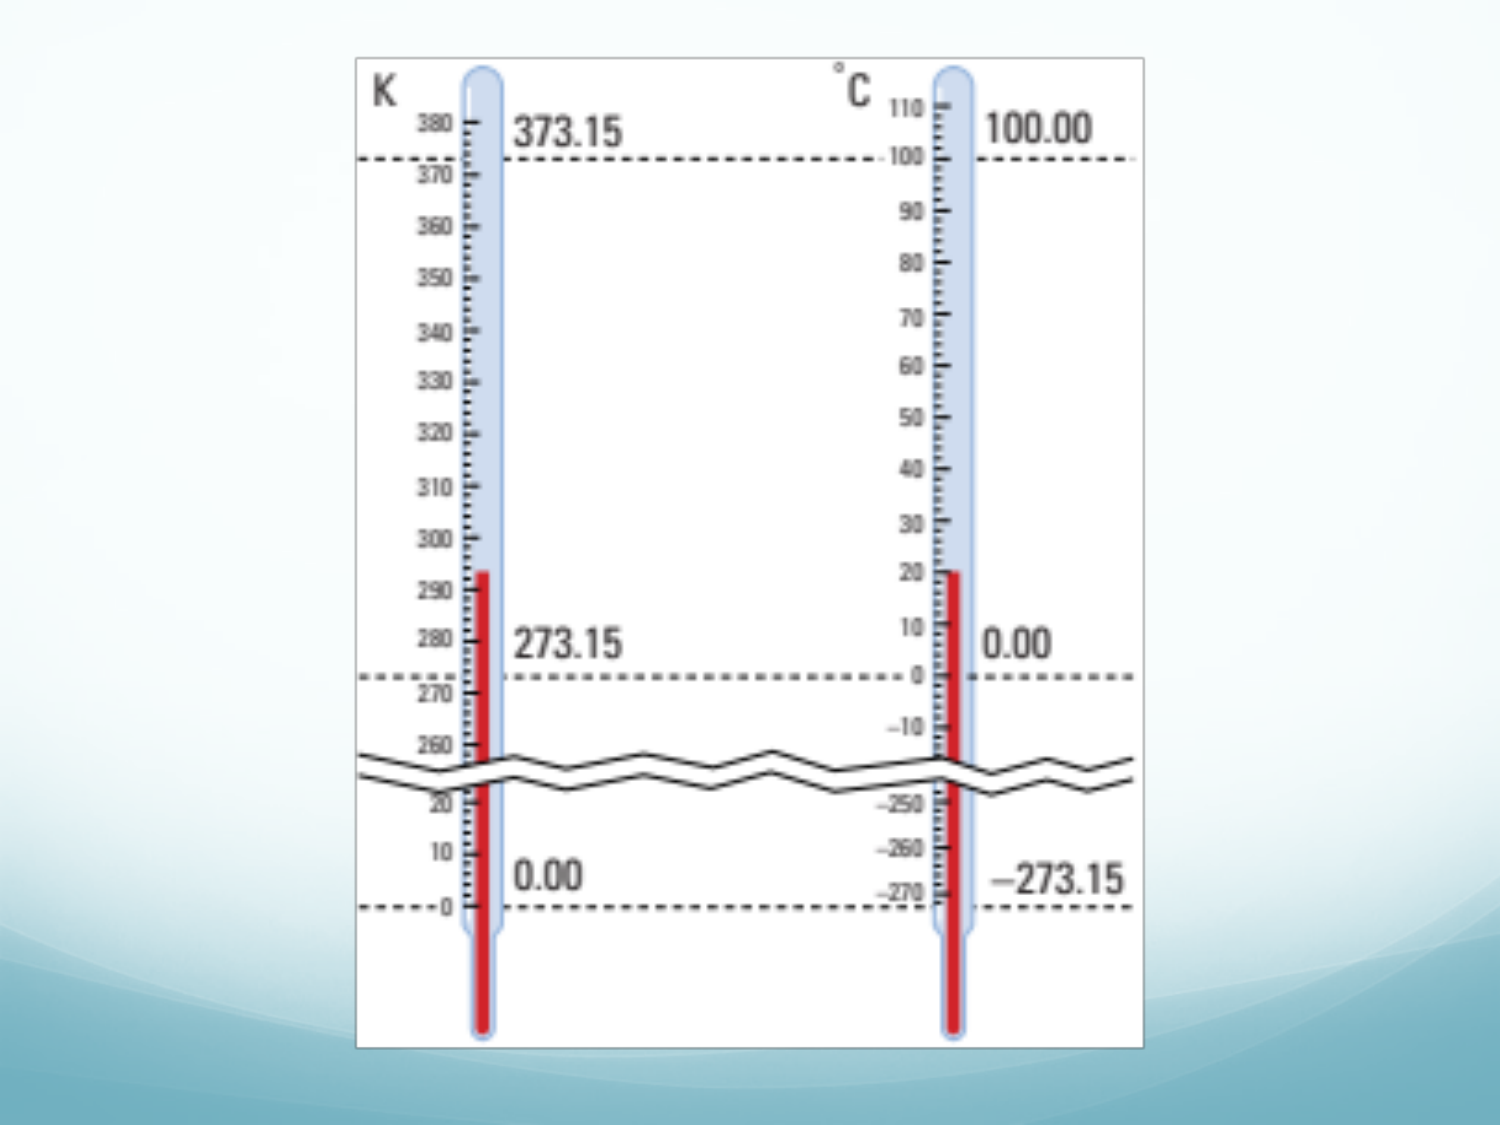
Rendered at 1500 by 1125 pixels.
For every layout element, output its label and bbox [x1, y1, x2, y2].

picture [213, 41, 1301, 1065]
